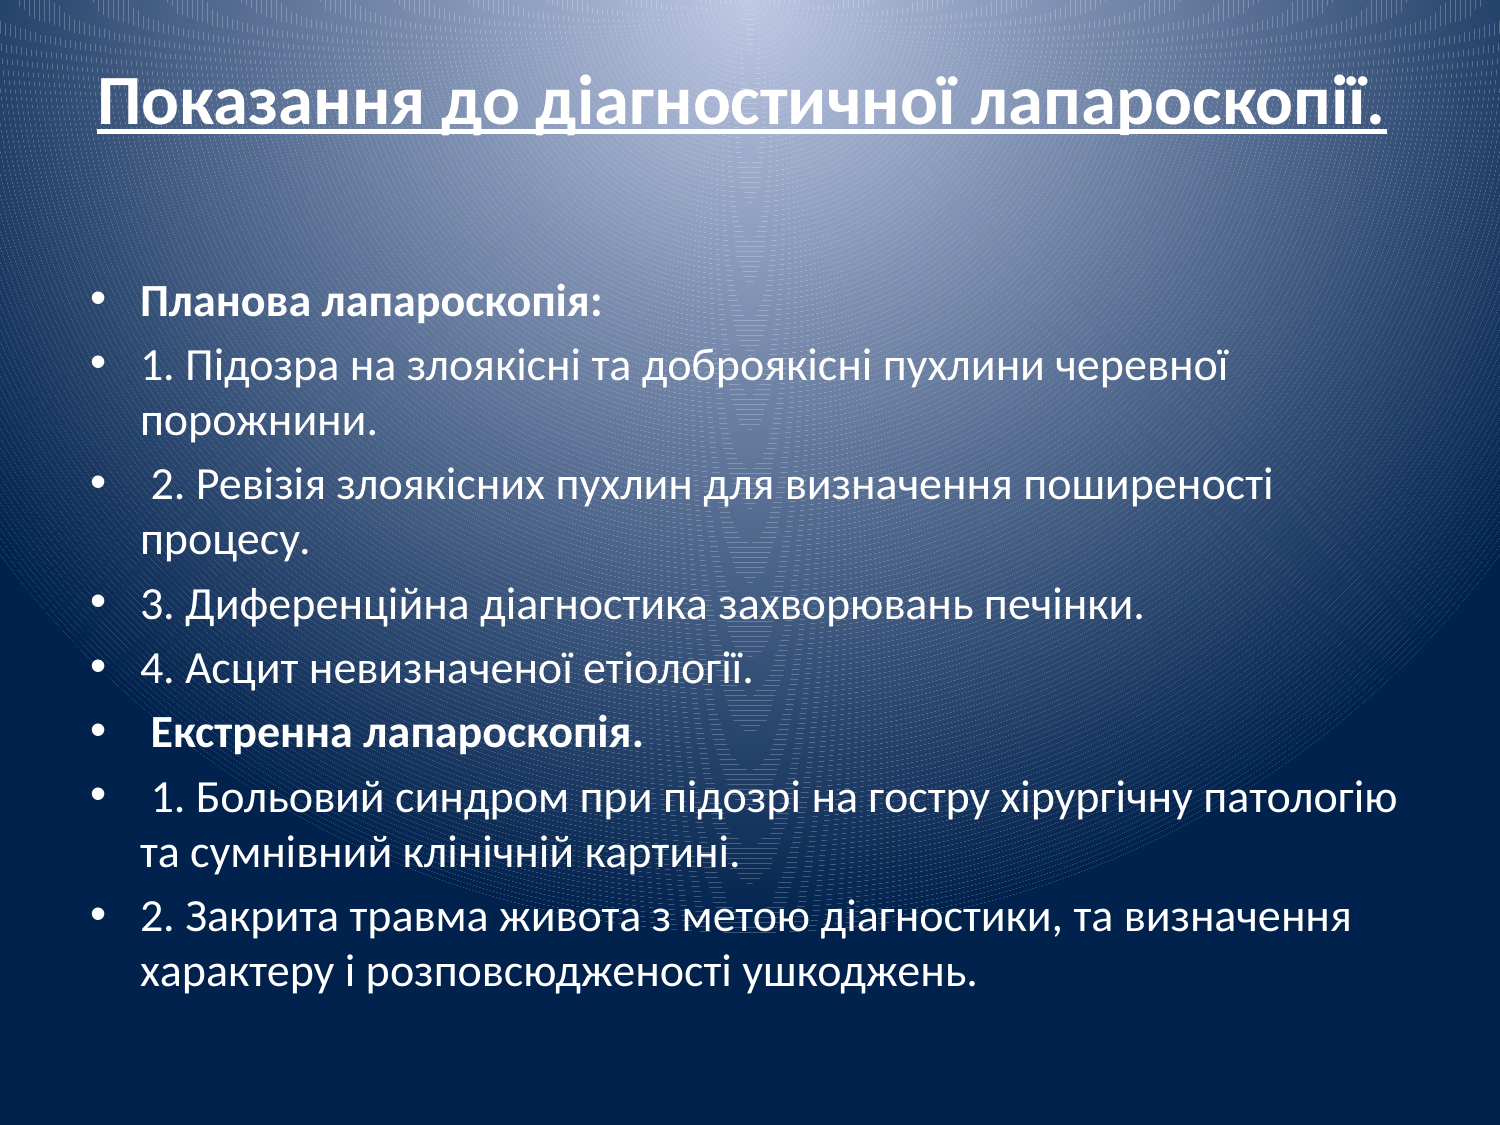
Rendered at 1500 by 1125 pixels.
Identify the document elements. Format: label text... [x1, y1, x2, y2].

title Показання до діагностичної лапароскопії. [75, 45, 1425, 233]
list Планова лапароскопія: 1. Підозра на злоякісні та доброякісні пухлини черевної порожнини. 2. Ревізія злоякісних пухлин для визначення поширеності процесу. 3. Диференційна діагностика захворювань печінки. 4. Асцит невизначеної етіології. Екстренна лапароскопія. 1. Больовий синдром при підозрі на гостру хірургічну патологію та сумнівний клінічній картині. 2. Закрита травма живота з метою діагностики, та визначення характеру і розповсюдженості ушкоджень. [75, 262, 1425, 1005]
